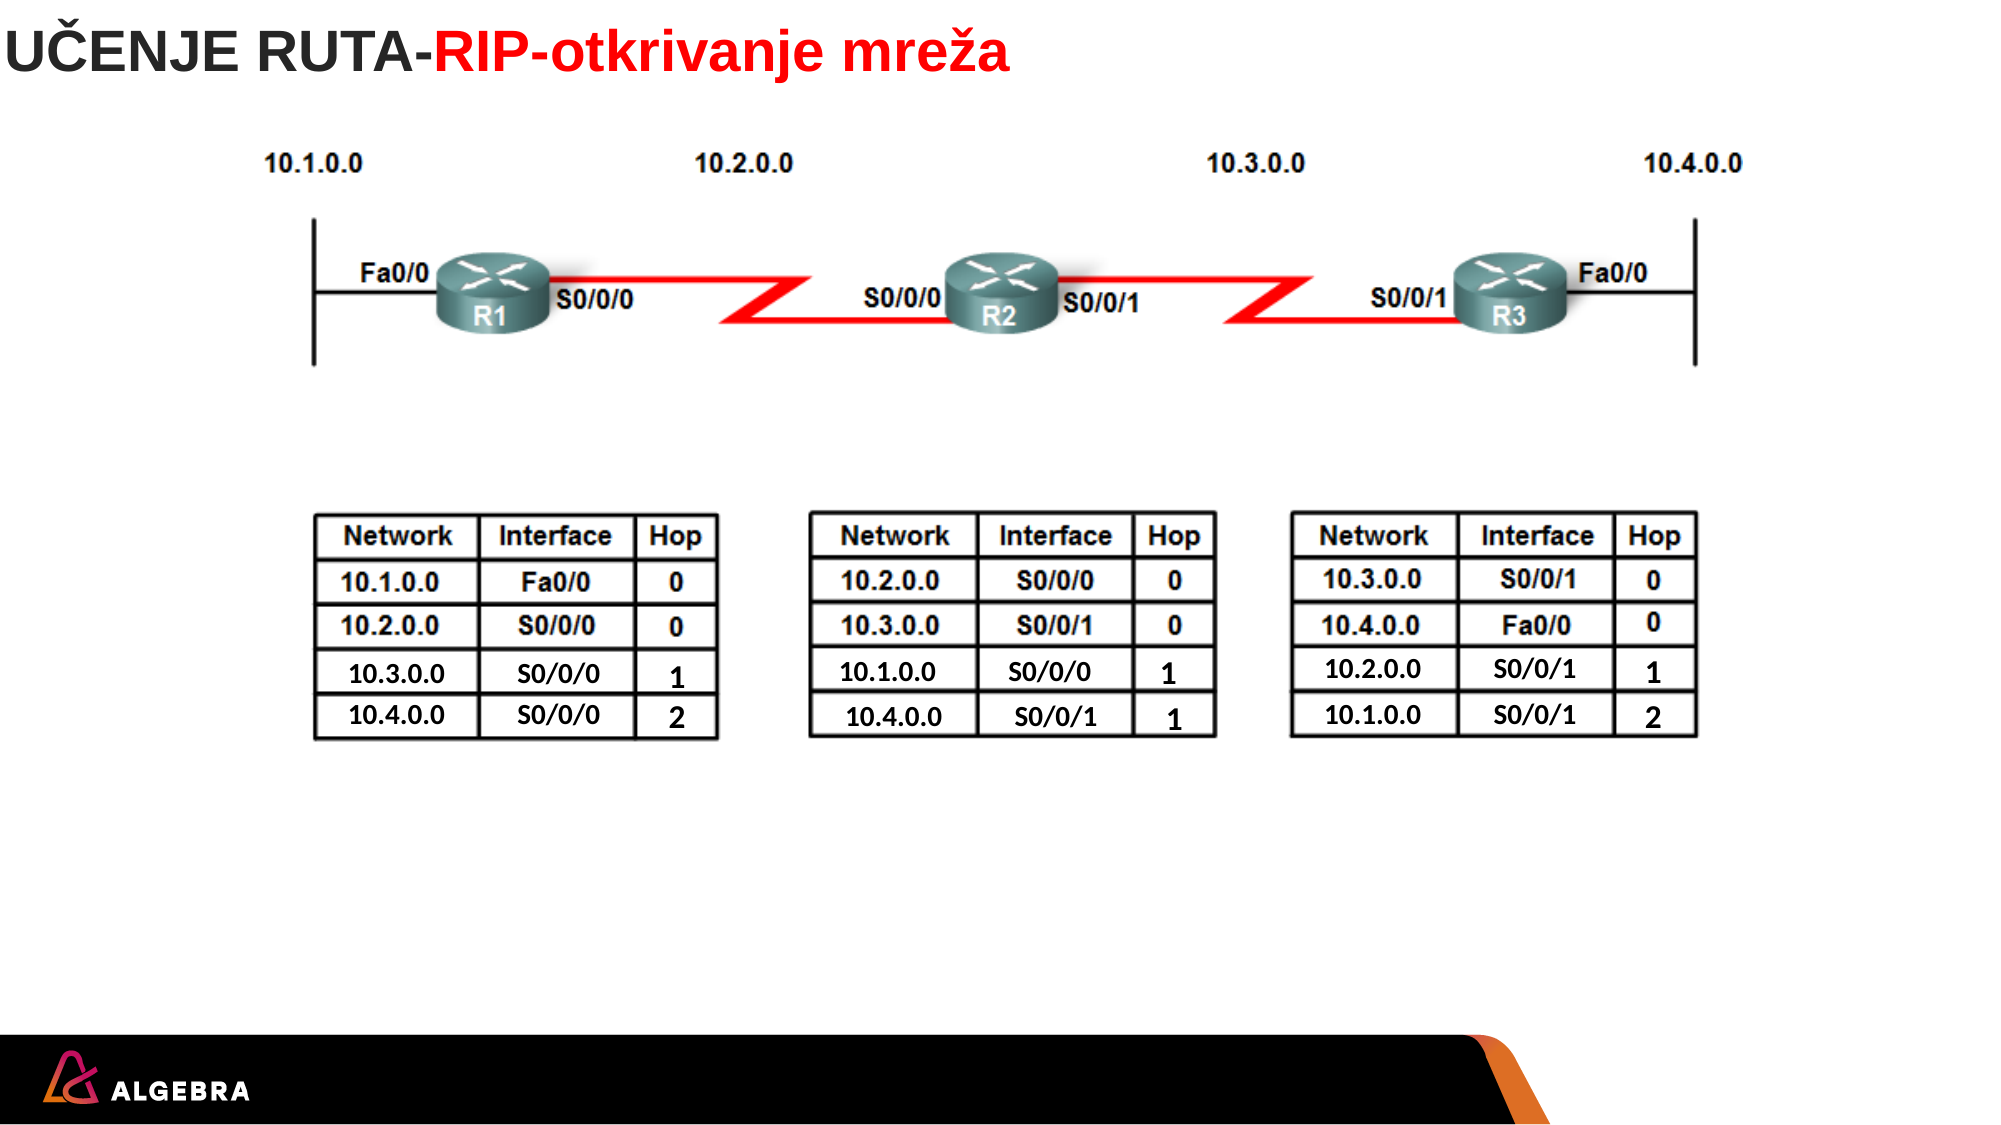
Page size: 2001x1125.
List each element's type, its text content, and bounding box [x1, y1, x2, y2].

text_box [257, 123, 1743, 746]
title UČENJE RUTA-RIP-otkrivanje mreža [0, 0, 1294, 107]
picture [0, 1034, 1733, 1125]
